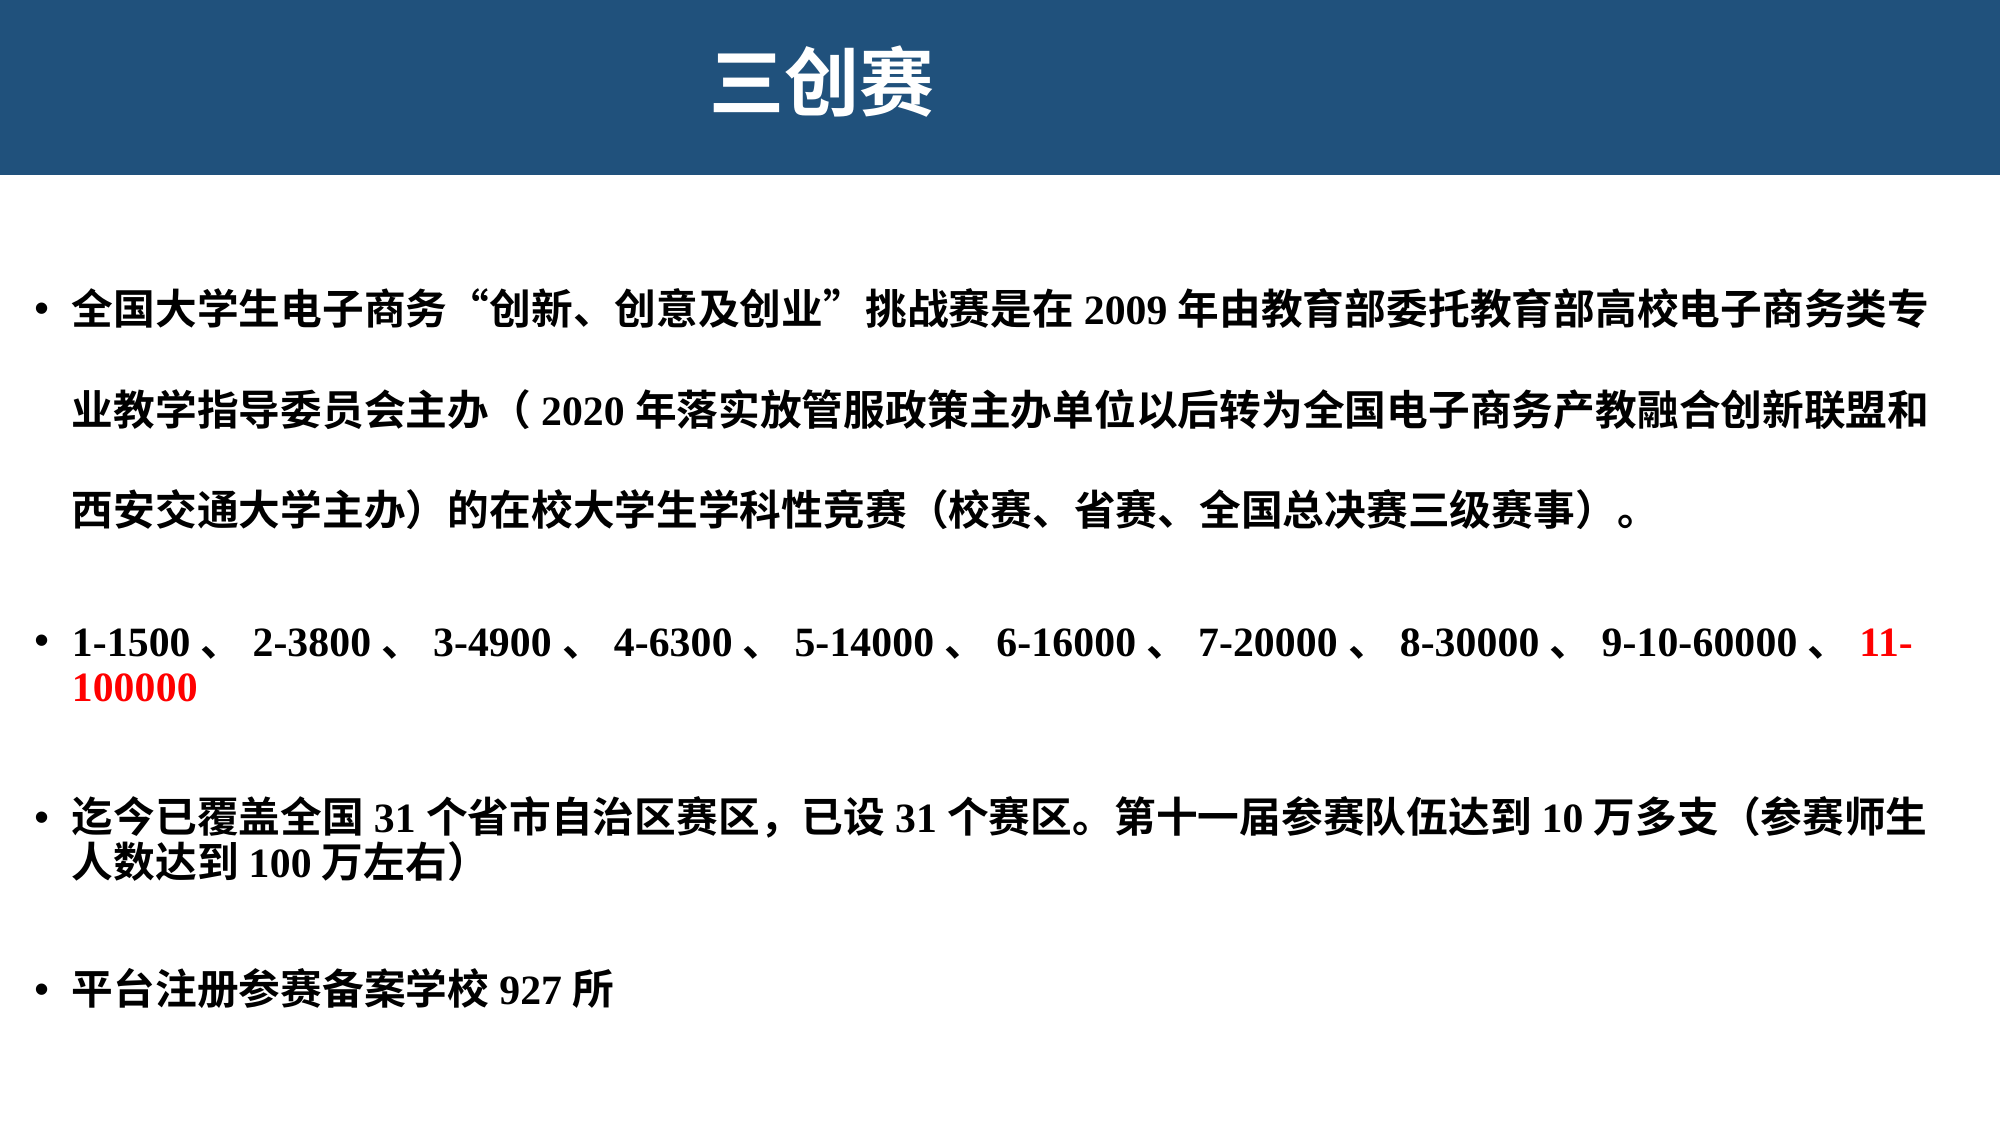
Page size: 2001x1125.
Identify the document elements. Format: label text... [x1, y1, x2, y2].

text_box 全国大学生电子商务“创新、创意及创业”挑战赛是在2009年由教育部委托教育部高校电子商务类专业教学指导委员会主办（2020年落实放管服政策主办单位以后转为全国电子商务产教融合创新联盟和西安交通大学主办）的在校大学生学科性竞赛（校赛、省赛、全国总决赛三级赛事）。 1-1500、2-3800、3-4900、4-6300、5-14000、6-16000、7-20000、8-30000、9-10-60000、11-100000 迄今已覆盖全国31个省市自治区赛区，已设31个赛区。第十一届参赛队伍达到10万多支（参赛师生人数达到100万左右） 平台注册参赛备案学校927所 [19, 225, 1971, 976]
picture [0, 0, 2000, 175]
